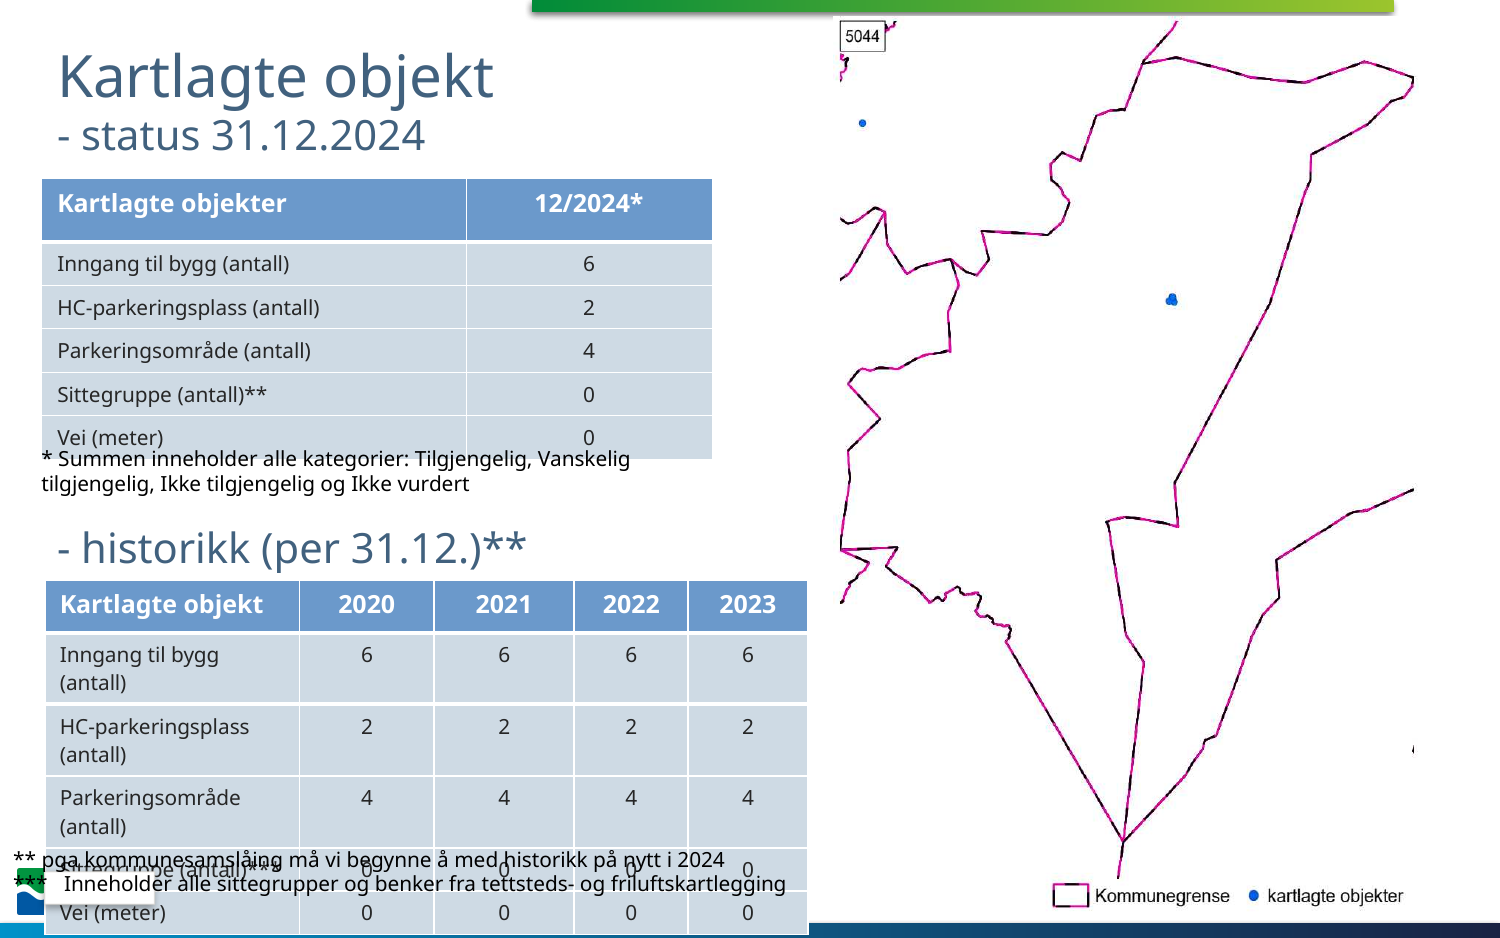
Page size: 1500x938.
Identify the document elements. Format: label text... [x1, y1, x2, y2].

table_cell 2 [689, 706, 807, 775]
table_cell 4 [435, 777, 573, 838]
table_cell 6 [575, 635, 687, 702]
table_cell Inngang til bygg (antall) [42, 244, 466, 285]
text_box * Summen inneholder alle kategorier: Tilgjengelig, Vanskelig tilgjengelig, Ikke tilgjengelig og Ikke vurdert [26, 438, 711, 504]
table_cell Vei (meter) [46, 904, 299, 934]
table_cell 4 [467, 329, 712, 372]
text_box ** pga kommunesamslåing må vi begynne å med historikk på nytt i 2024 *** Inneholder alle sittegrupper og benker fra tettsteds- og friluftskartlegging [0, 838, 802, 904]
table_header Kartlagte objekter [42, 179, 466, 240]
table_cell HC-parkeringsplass (antall) [42, 286, 466, 328]
table_cell Sittegruppe (antall)** [42, 373, 466, 415]
table_cell 2 [300, 706, 433, 775]
text_box Kartlagte objekt - status 31.12.2024 [42, 24, 828, 167]
picture [833, 16, 1419, 913]
table_cell 0 [300, 904, 433, 934]
table_header 12/2024* [467, 179, 712, 240]
table_cell HC-parkeringsplass (antall) [46, 706, 299, 775]
table_cell 0 [575, 904, 687, 934]
table_cell 0 [435, 904, 573, 934]
table_header 2021 [435, 581, 573, 631]
table_cell 6 [689, 635, 807, 702]
table_cell 2 [575, 706, 687, 775]
table_header 2020 [300, 581, 433, 631]
table_cell 0 [802, 849, 807, 890]
text_box - historikk (per 31.12.)** [42, 496, 828, 580]
table_cell Inngang til bygg (antall) [46, 635, 299, 702]
table_cell 2 [435, 706, 573, 775]
table_cell 6 [467, 244, 712, 285]
table_cell Parkeringsområde (antall) [46, 777, 299, 838]
table_cell 6 [435, 635, 573, 702]
table_cell 0 [689, 892, 807, 934]
table_cell 0 [467, 373, 712, 415]
table_header Kartlagte objekt [46, 581, 299, 631]
table_cell 4 [575, 777, 687, 838]
table_header 2023 [689, 581, 807, 631]
table_cell 2 [467, 286, 712, 328]
table_cell 4 [300, 777, 433, 838]
table_cell 4 [689, 777, 807, 847]
table_cell Parkeringsområde (antall) [42, 329, 466, 372]
table_cell 6 [300, 635, 433, 702]
table_cell Vei (meter) [42, 416, 466, 438]
table_cell 0 [467, 416, 712, 459]
table_header 2022 [575, 581, 687, 631]
